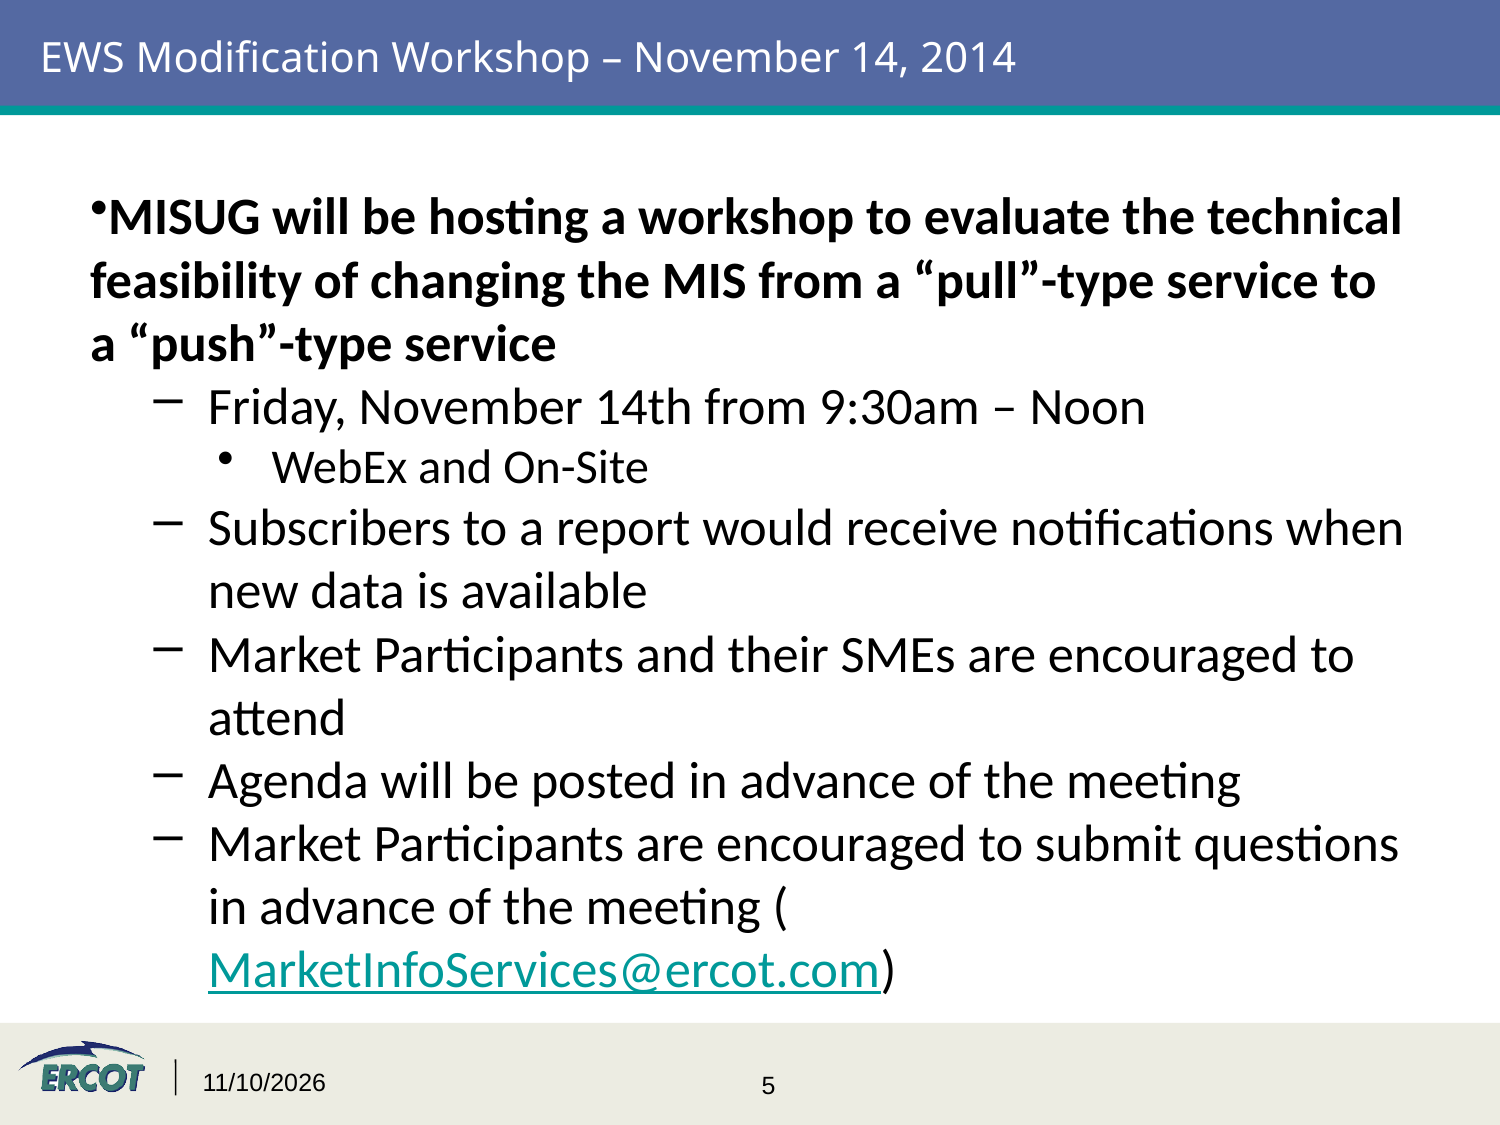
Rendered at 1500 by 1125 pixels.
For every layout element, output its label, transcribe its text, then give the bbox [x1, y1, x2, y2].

title EWS Modification Workshop – November 14, 2014 [24, 0, 1450, 113]
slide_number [187, 1059, 538, 1125]
picture [10, 1031, 151, 1111]
list MISUG will be hosting a workshop to evaluate the technical feasibility of changing the MIS from a “pull”-type service to a “push”-type service Friday, November 14th from 9:30am – Noon WebEx and On-Site Subscribers to a report would receive notifications when new data is available Market Participants and their SMEs are encouraged to attend Agenda will be posted in advance of the meeting Market Participants are encouraged to submit questions in advance of the meeting (MarketInfoServices@ercot.com) [75, 174, 1425, 1013]
